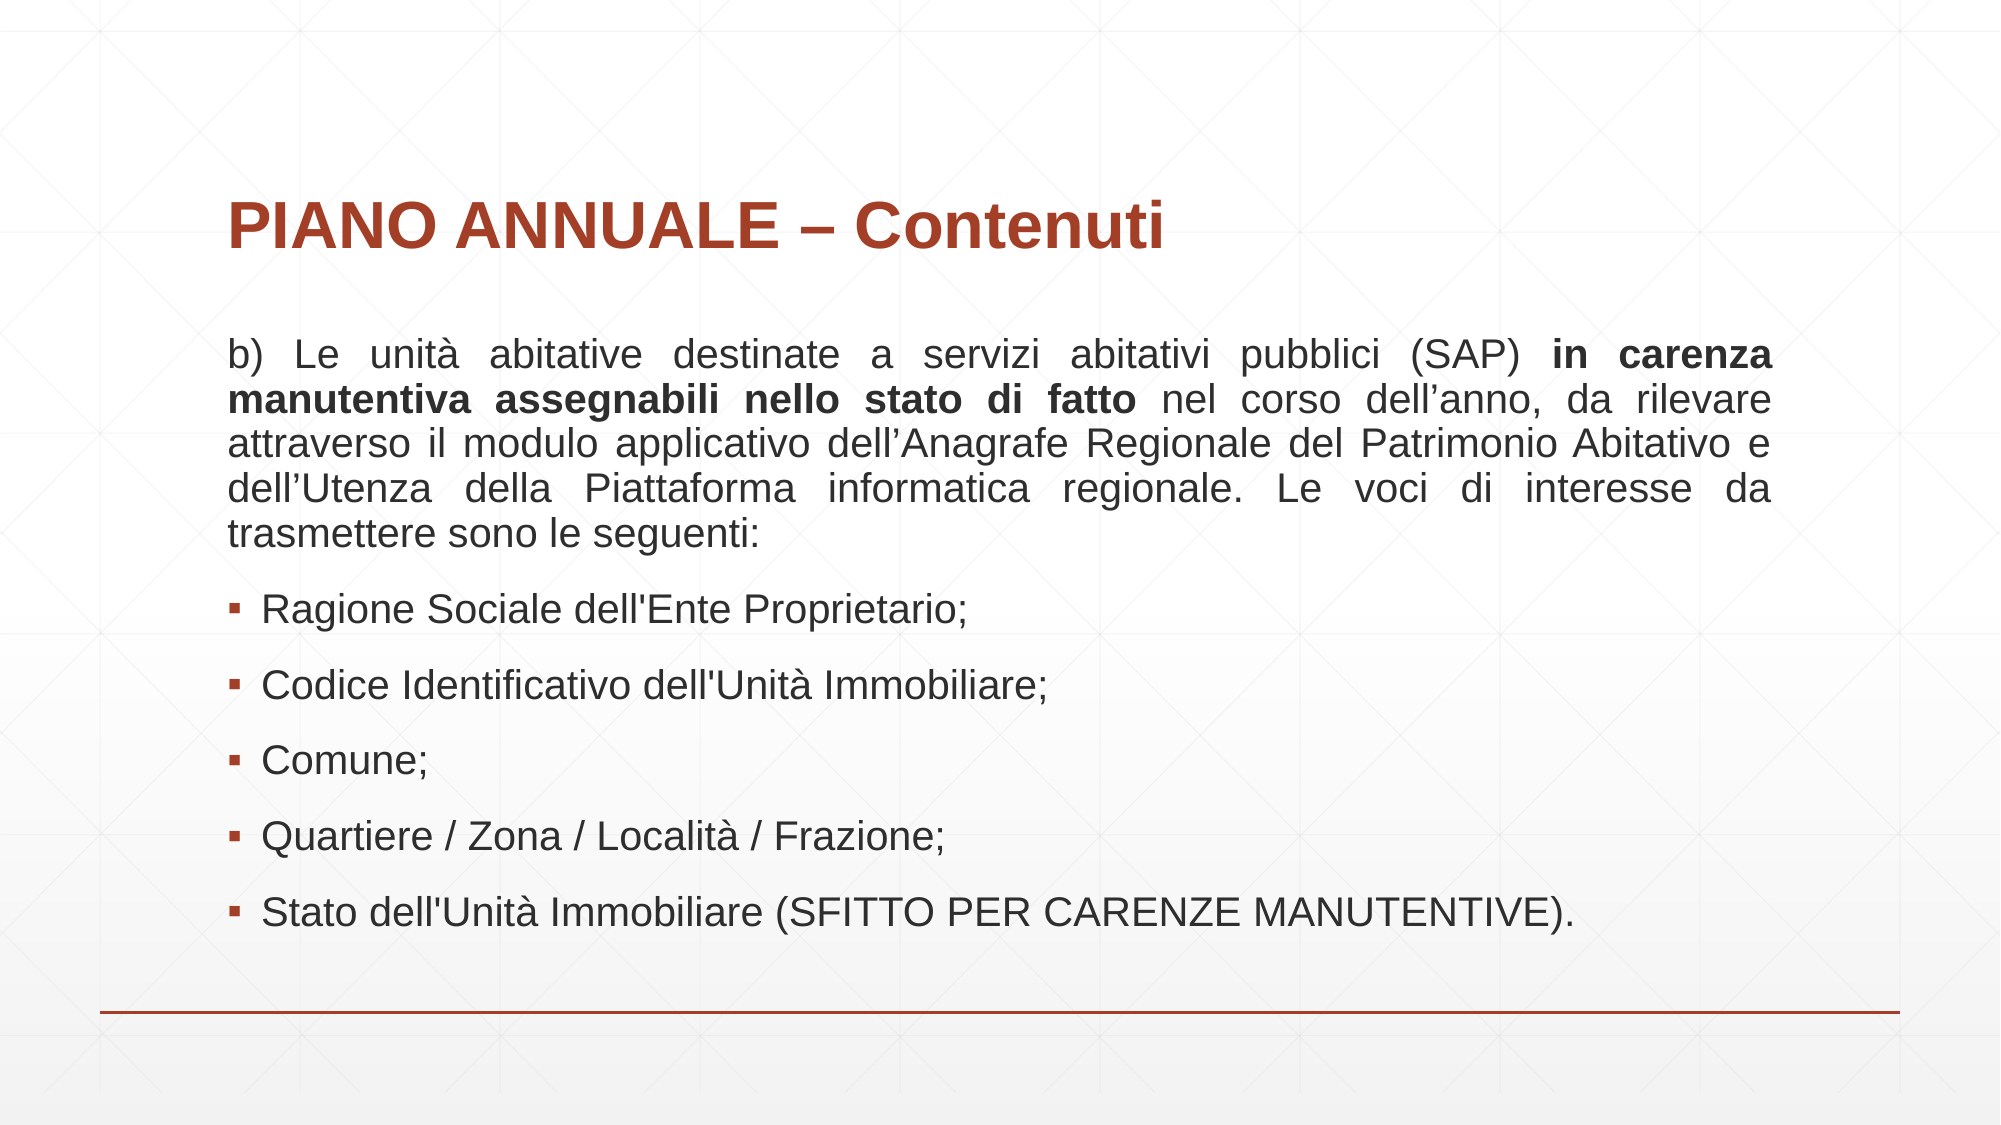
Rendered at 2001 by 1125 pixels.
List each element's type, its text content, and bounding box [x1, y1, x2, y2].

list b) Le unità abitative destinate a servizi abitativi pubblici (SAP) in carenza manutentiva assegnabili nello stato di fatto nel corso dell’anno, da rilevare attraverso il modulo applicativo dell’Anagrafe Regionale del Patrimonio Abitativo e dell’Utenza della Piattaforma informatica regionale. Le voci di interesse da trasmettere sono le seguenti: Ragione Sociale dell'Ente Proprietario; Codice Identificativo dell'Unità Immobiliare; Comune; Quartiere / Zona / Località / Frazione; Stato dell'Unità Immobiliare (SFITTO PER CARENZE MANUTENTIVE). [212, 324, 1788, 950]
title PIANO ANNUALE – Contenuti [212, 82, 1788, 271]
